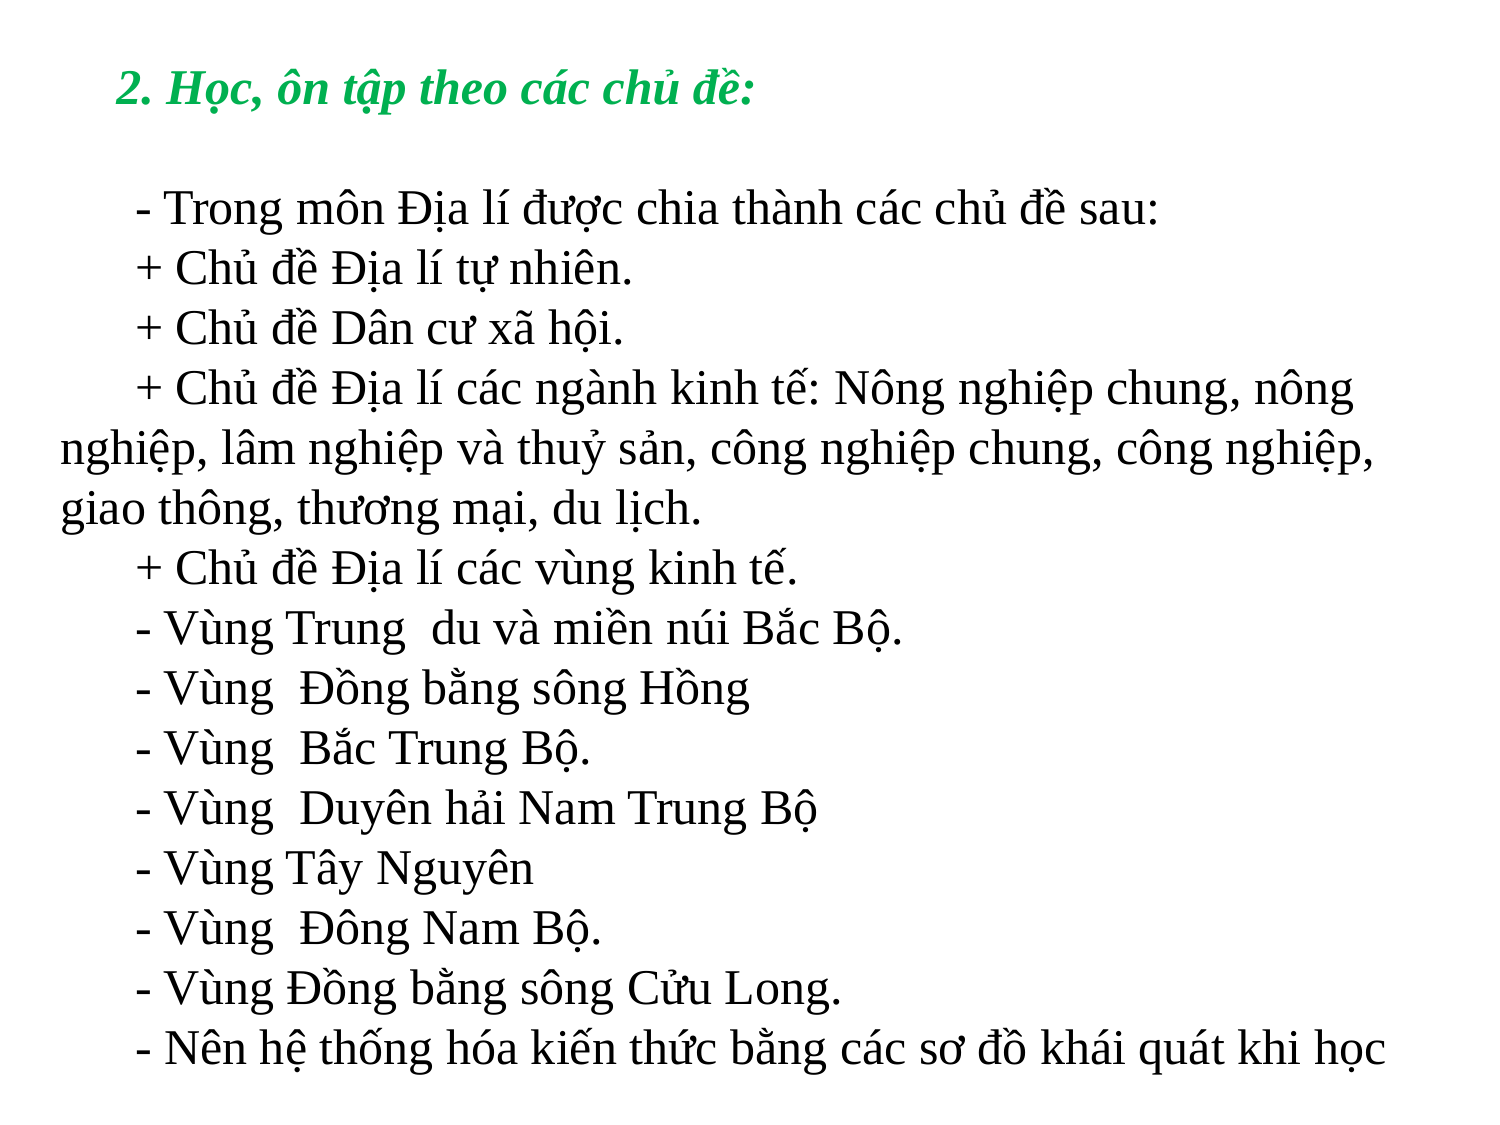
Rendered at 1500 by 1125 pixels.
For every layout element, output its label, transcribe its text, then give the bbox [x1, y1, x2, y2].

text_box 2. Học, ôn tập theo các chủ đề: - Trong môn Địa lí được chia thành các chủ đề sau: + Chủ đề Địa lí tự nhiên. + Chủ đề Dân cư xã hội. + Chủ đề Địa lí các ngành kinh tế: Nông nghiệp chung, nông nghiệp, lâm nghiệp và thuỷ sản, công nghiệp chung, công nghiệp, giao thông, thương mại, du lịch. + Chủ đề Địa lí các vùng kinh tế. - Vùng Trung du và miền núi Bắc Bộ. - Vùng Đồng bằng sông Hồng - Vùng Bắc Trung Bộ. - Vùng Duyên hải Nam Trung Bộ - Vùng Tây Nguyên - Vùng Đông Nam Bộ. - Vùng Đồng bằng sông Cửu Long. - Nên hệ thống hóa kiến thức bằng các sơ đồ khái quát khi học [44, 46, 1458, 1082]
